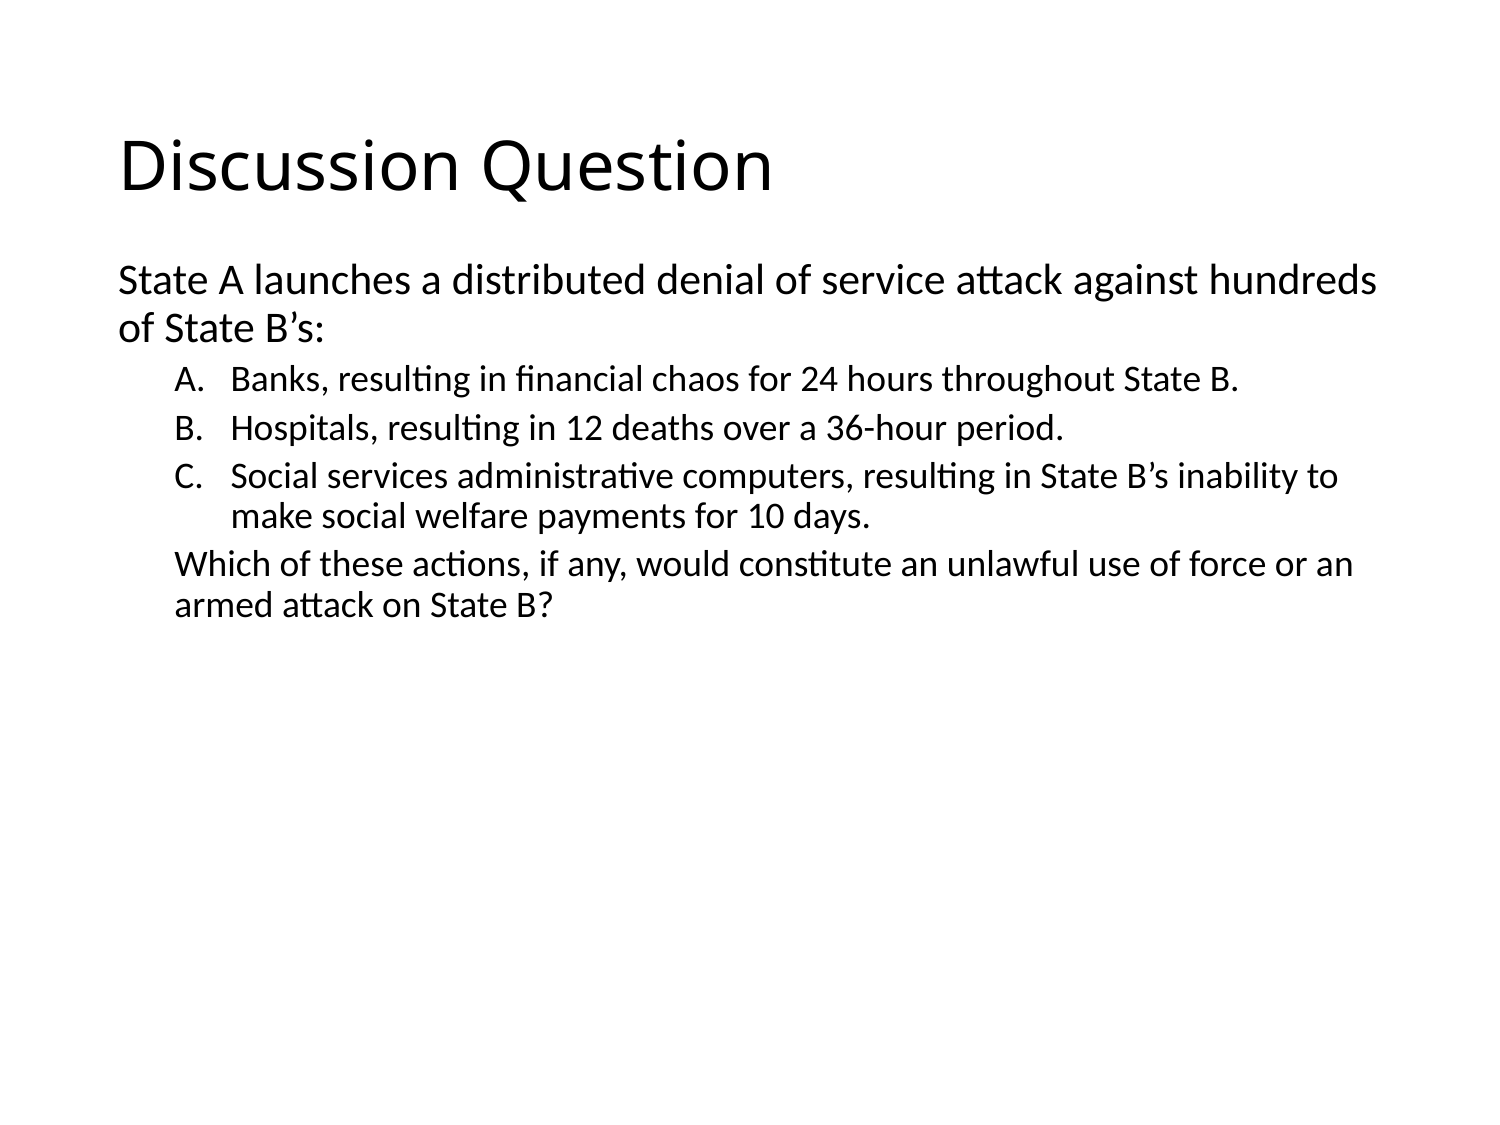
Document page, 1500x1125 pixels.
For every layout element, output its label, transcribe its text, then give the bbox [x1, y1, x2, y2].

list State A launches a distributed denial of service attack against hundreds of State B’s: Banks, resulting in financial chaos for 24 hours throughout State B. Hospitals, resulting in 12 deaths over a 36-hour period. Social services administrative computers, resulting in State B’s inability to make social welfare payments for 10 days. Which of these actions, if any, would constitute an unlawful use of force or an armed attack on State B? [102, 249, 1398, 989]
title Discussion Question [102, 59, 1398, 249]
